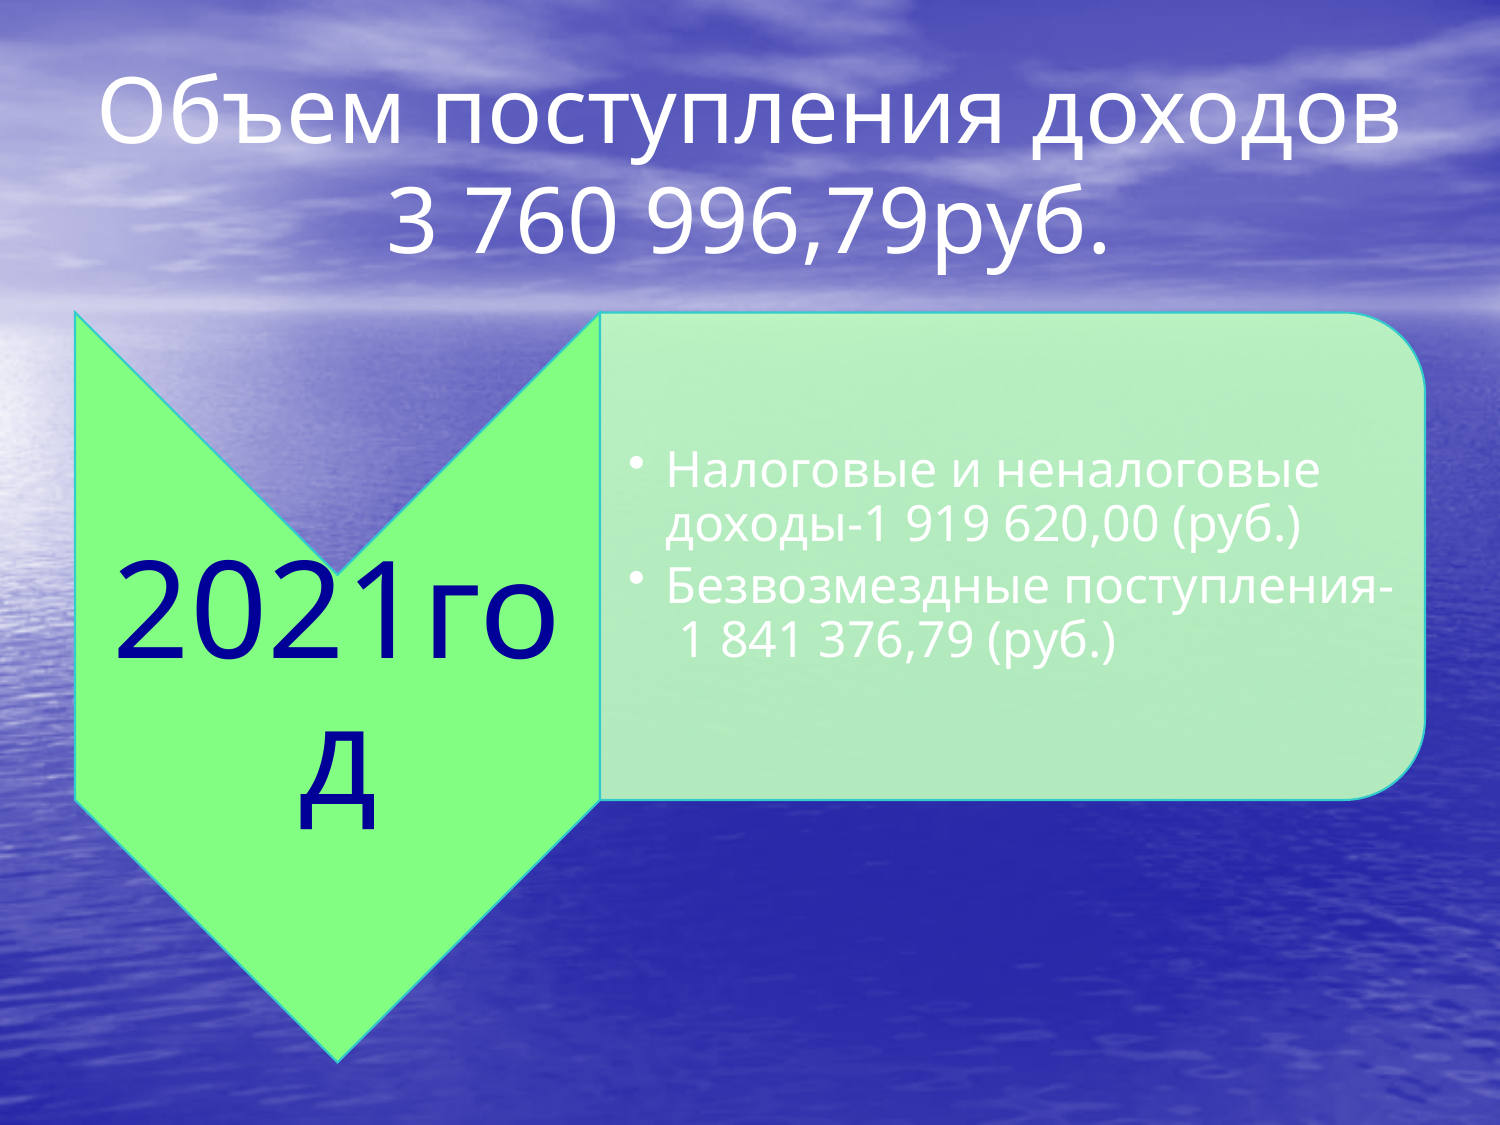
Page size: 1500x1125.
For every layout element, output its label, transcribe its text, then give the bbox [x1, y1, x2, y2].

title Объем поступления доходов 3 760 996,79руб. [75, 47, 1425, 275]
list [74, 312, 1425, 1063]
